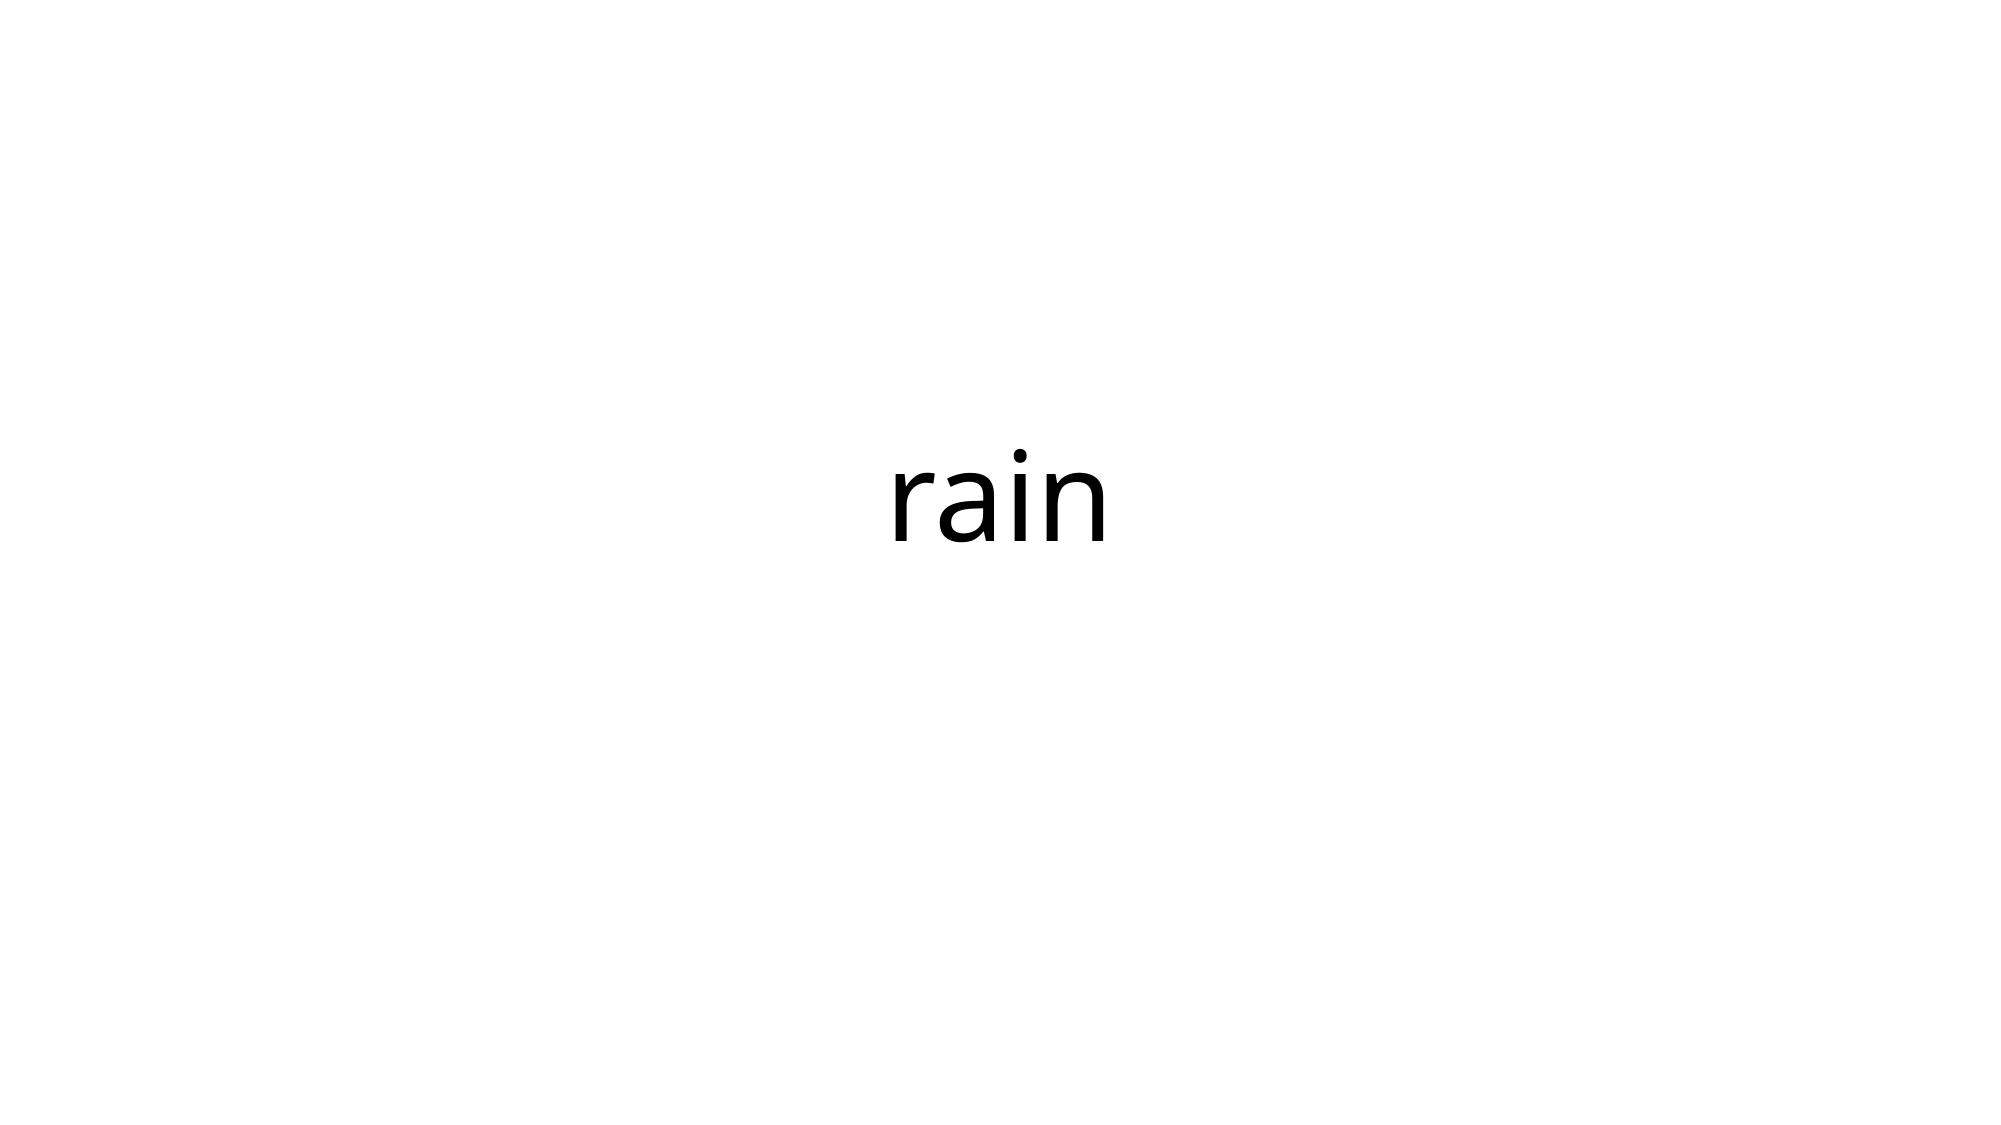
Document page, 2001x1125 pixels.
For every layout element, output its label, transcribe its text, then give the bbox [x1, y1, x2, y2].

title rain [249, 184, 1750, 576]
